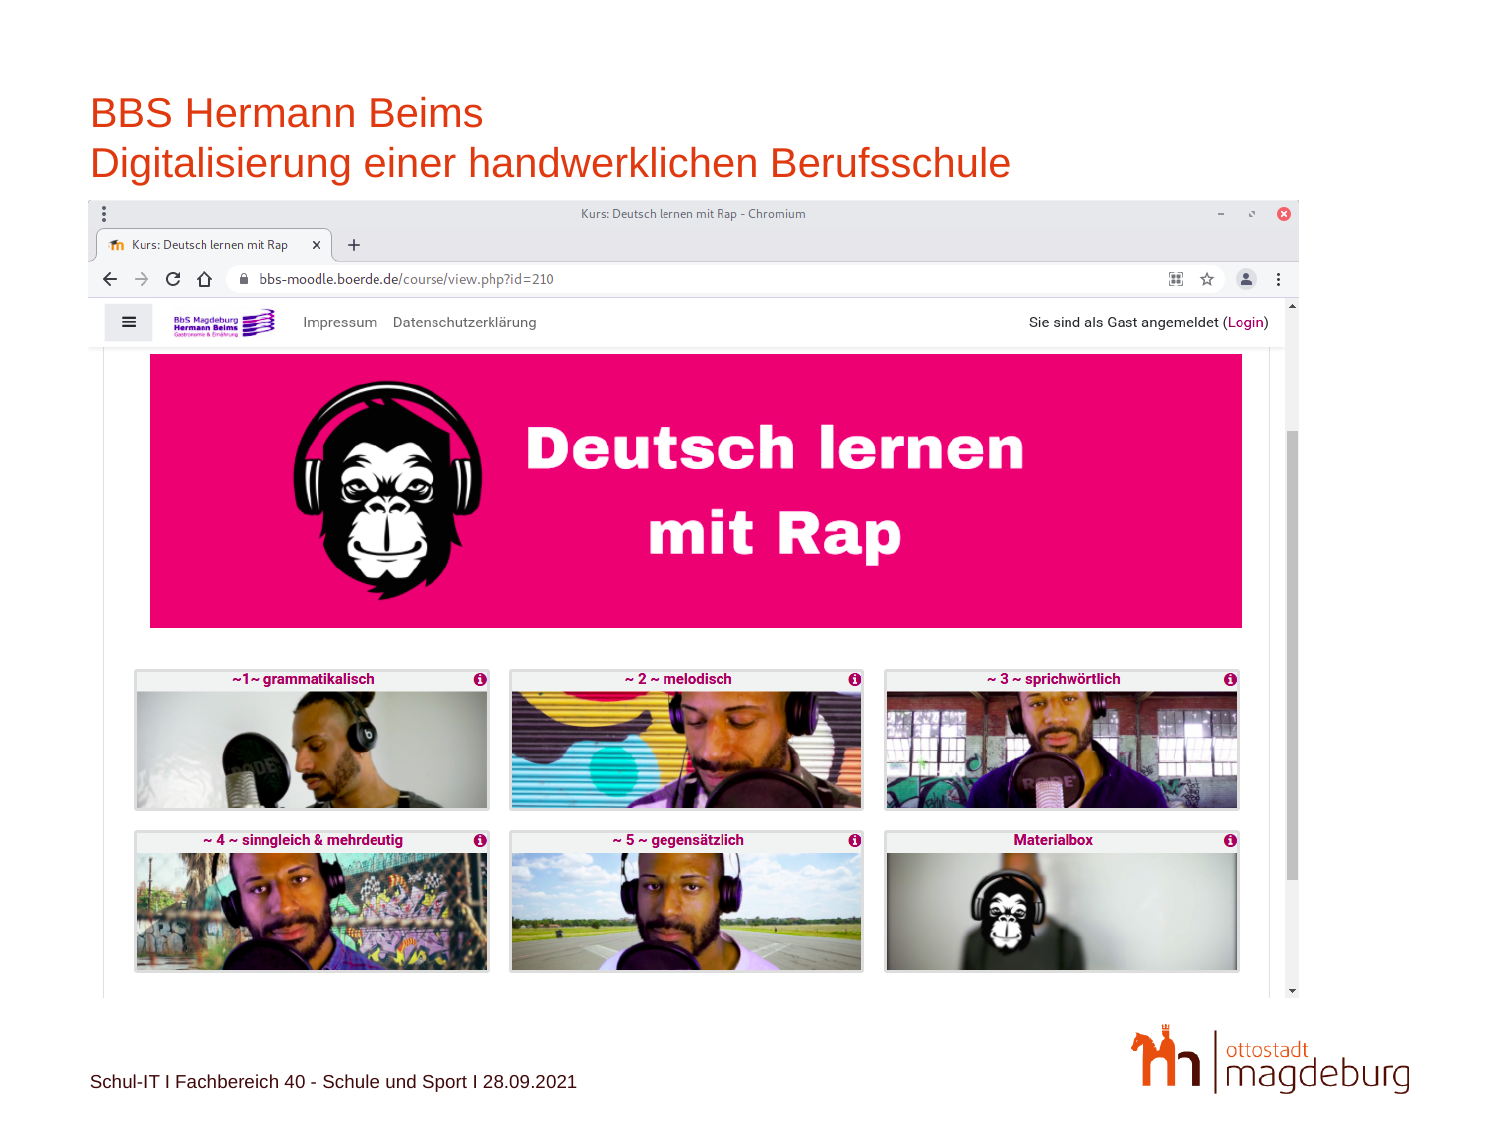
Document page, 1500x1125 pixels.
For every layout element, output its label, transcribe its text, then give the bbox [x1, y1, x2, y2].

text_box BBS Hermann Beims Digitalisierung einer handwerklichen Berufsschule [74, 78, 1418, 206]
picture [1131, 1024, 1409, 1094]
picture [88, 200, 1300, 998]
